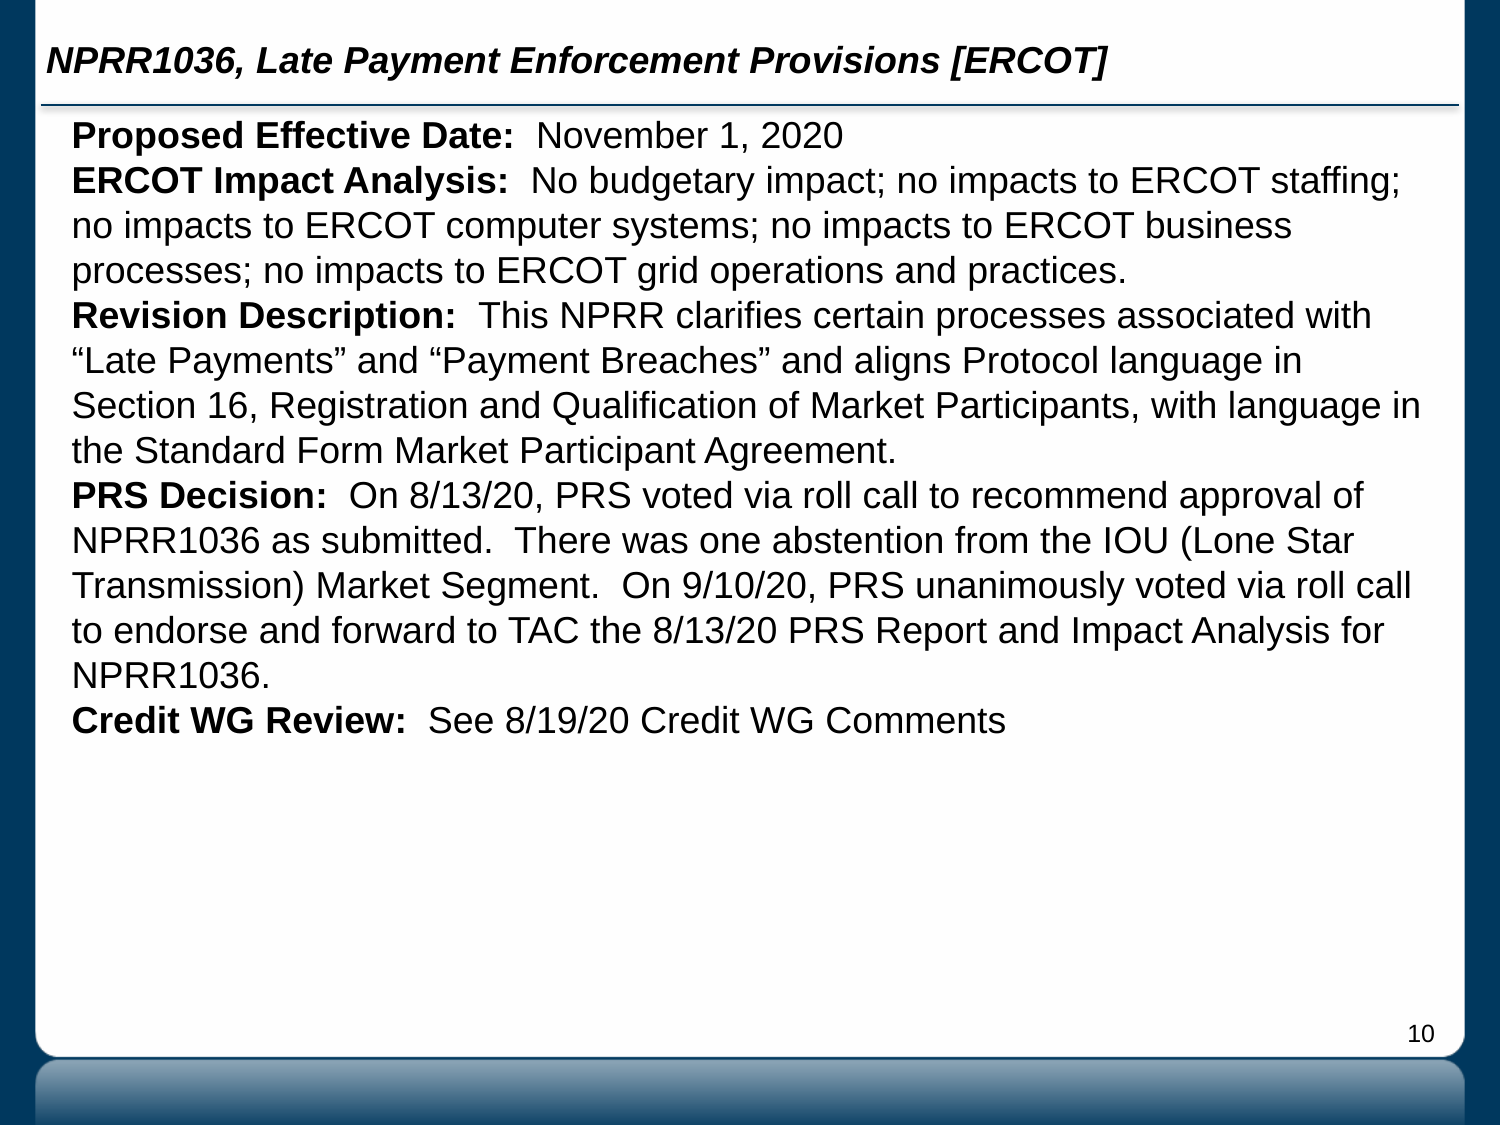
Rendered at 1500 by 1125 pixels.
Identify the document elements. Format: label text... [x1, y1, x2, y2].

title NPRR1036, Late Payment Enforcement Provisions [ERCOT] [31, 20, 1464, 97]
picture [35, 0, 1465, 1125]
text_box Proposed Effective Date: November 1, 2020 ERCOT Impact Analysis: No budgetary impact; no impacts to ERCOT staffing; no impacts to ERCOT computer systems; no impacts to ERCOT business processes; no impacts to ERCOT grid operations and practices. Revision Description: This NPRR clarifies certain processes associated with “Late Payments” and “Payment Breaches” and aligns Protocol language in Section 16, Registration and Qualification of Market Participants, with language in the Standard Form Market Participant Agreement. PRS Decision: On 8/13/20, PRS voted via roll call to recommend approval of NPRR1036 as submitted. There was one abstention from the IOU (Lone Star Transmission) Market Segment. On 9/10/20, PRS unanimously voted via roll call to endorse and forward to TAC the 8/13/20 PRS Report and Impact Analysis for NPRR1036. Credit WG Review: See 8/19/20 Credit WG Comments [56, 103, 1448, 749]
